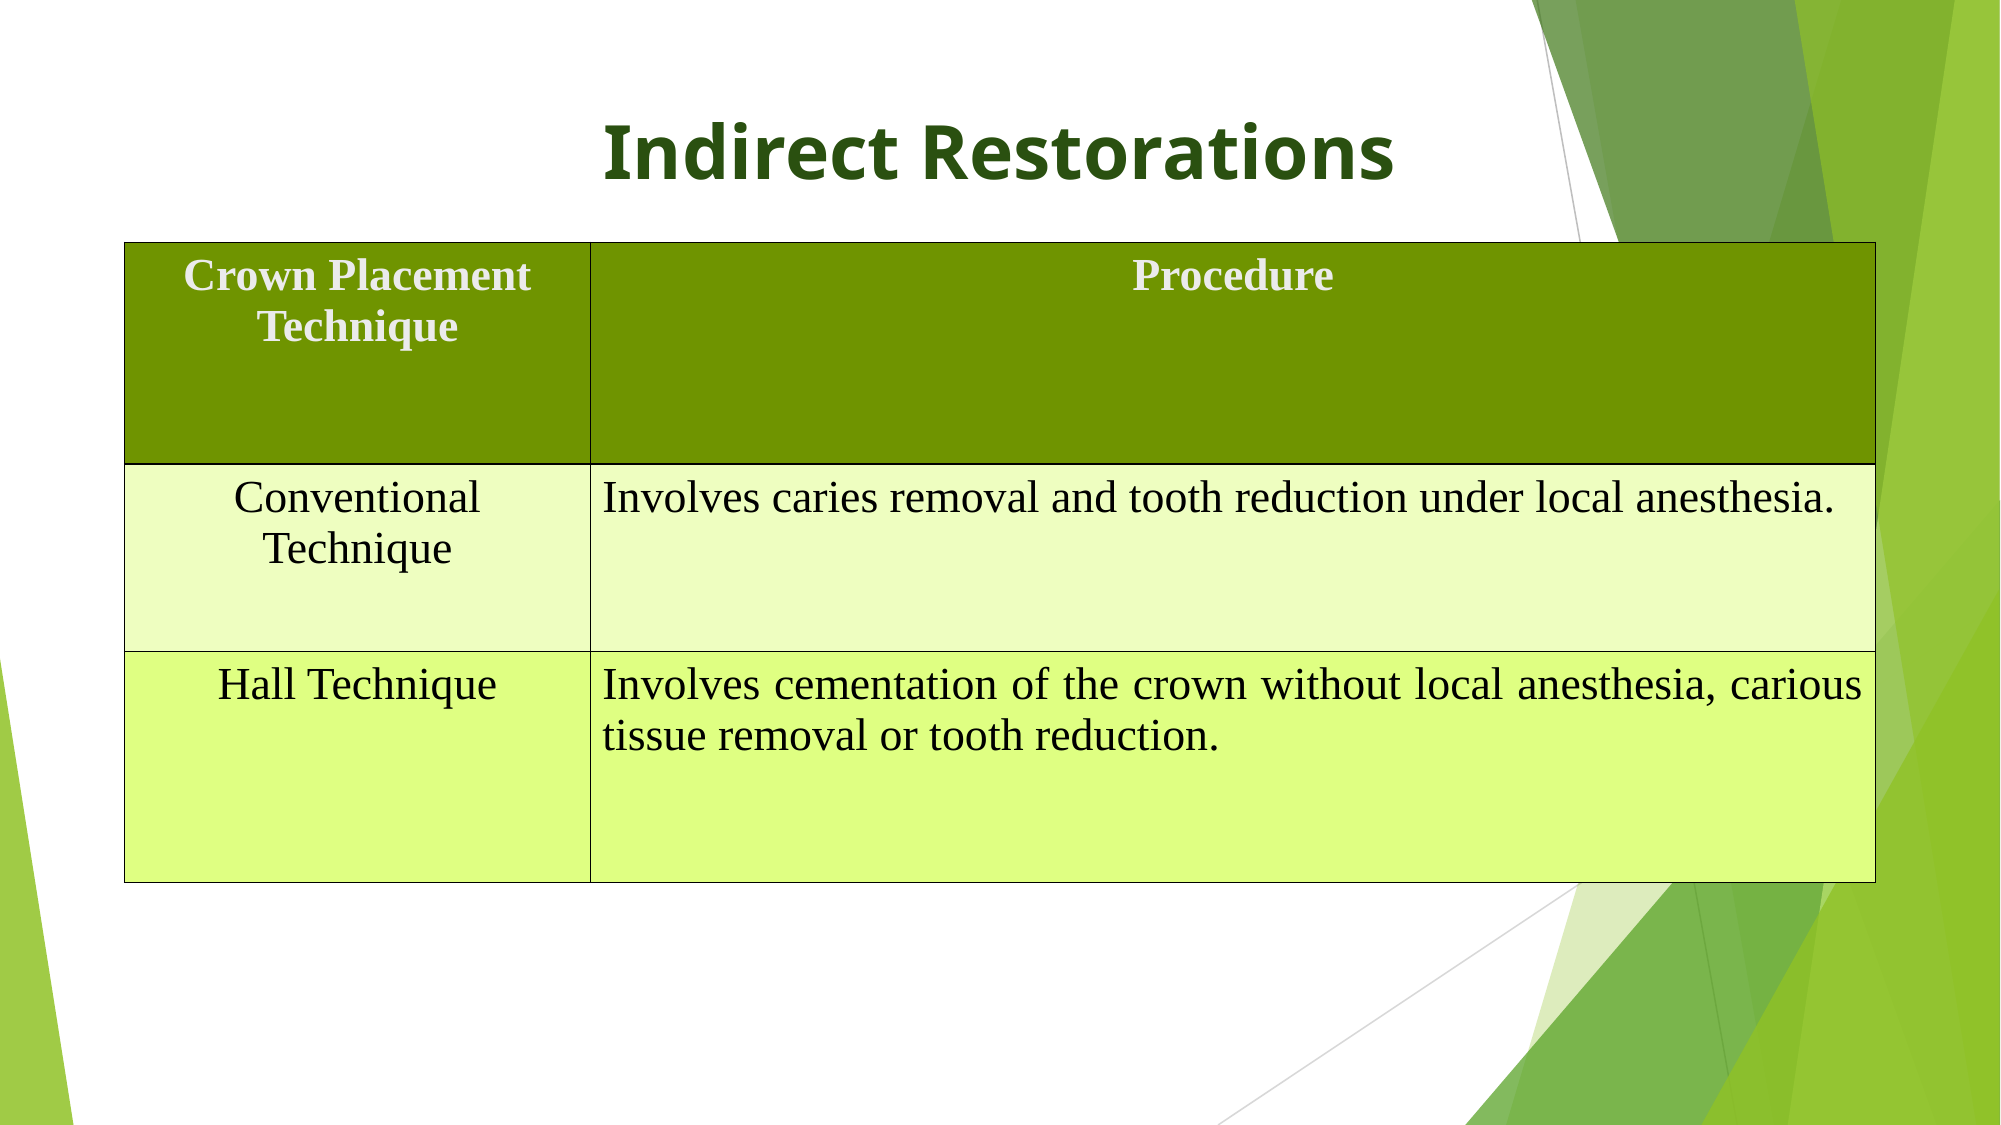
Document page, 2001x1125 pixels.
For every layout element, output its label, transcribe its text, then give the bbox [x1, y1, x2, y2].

title Indirect Restorations [324, 91, 1675, 208]
table_cell Hall Technique [125, 652, 590, 882]
table_header Crown Placement Technique [125, 243, 590, 463]
table_header Procedure [591, 243, 1875, 463]
table_cell Involves cementation of the crown without local anesthesia, carious tissue removal or tooth reduction. [591, 652, 1875, 882]
list [111, 354, 1522, 992]
table_cell Involves caries removal and tooth reduction under local anesthesia. [591, 465, 1875, 651]
table_cell Conventional Technique [125, 465, 590, 651]
